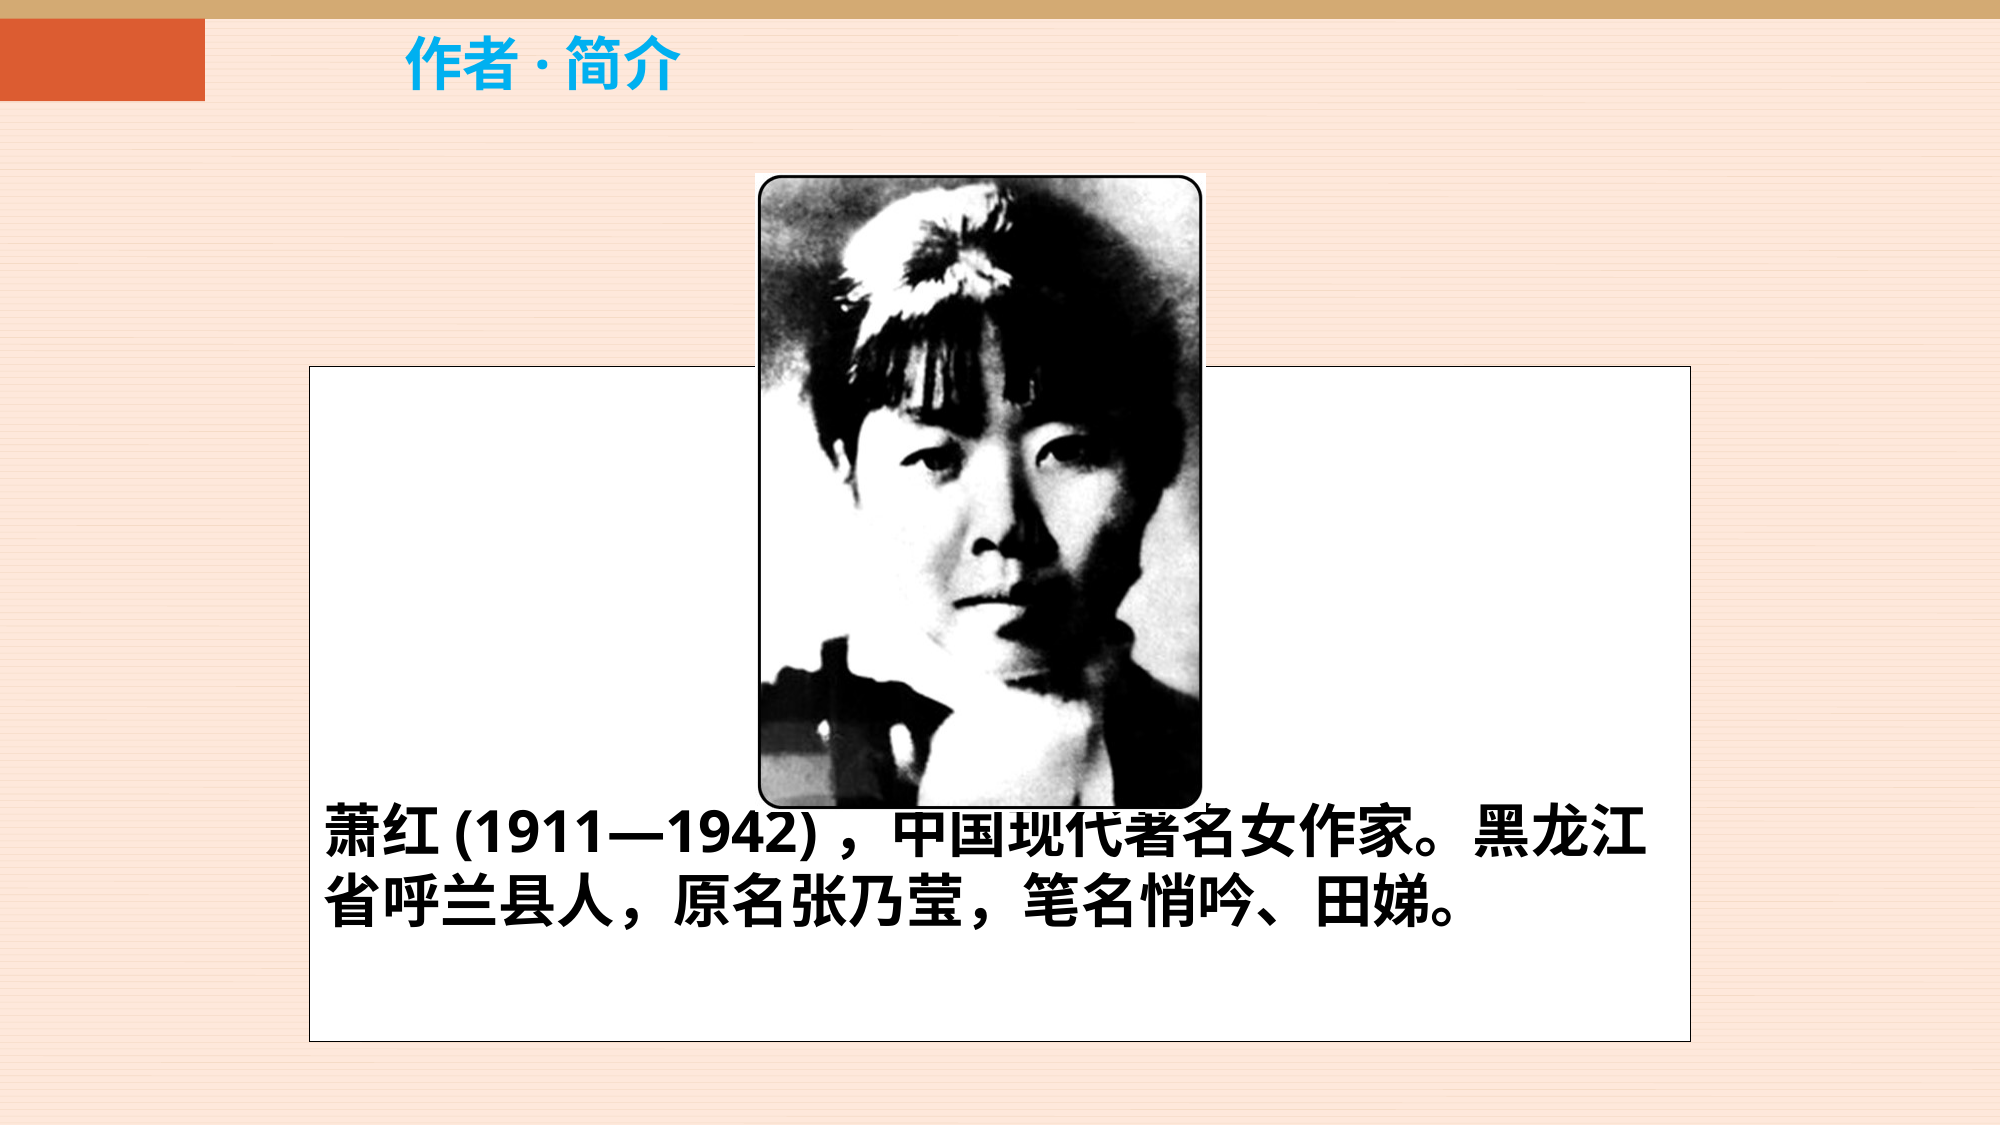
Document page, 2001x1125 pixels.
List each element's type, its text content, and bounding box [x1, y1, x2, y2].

list 萧红(1911—1942)，中国现代著名女作家。黑龙江省呼兰县人，原名张乃莹，笔名悄吟、田娣。 [309, 366, 1691, 1042]
text_box 作者·简介 [352, 20, 734, 104]
picture [754, 173, 1206, 812]
